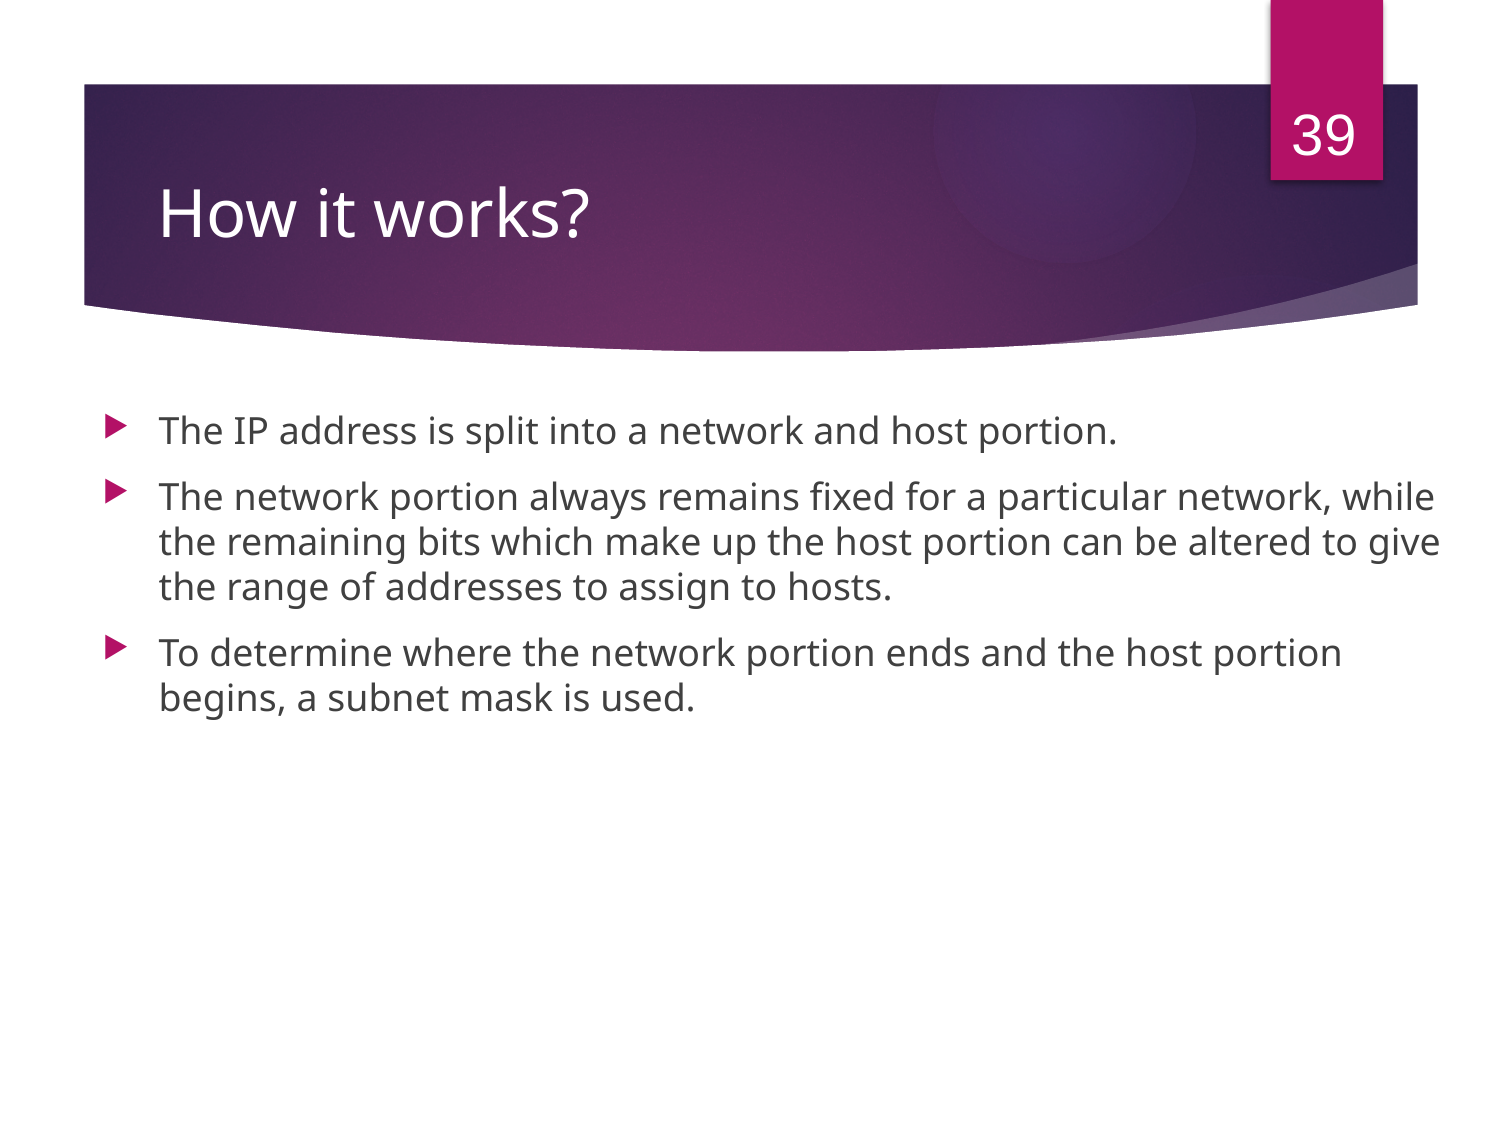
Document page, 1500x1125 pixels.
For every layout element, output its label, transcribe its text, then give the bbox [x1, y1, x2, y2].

title How it works? [142, 152, 1183, 269]
list The IP address is split into a network and host portion. The network portion always remains fixed for a particular network, while the remaining bits which make up the host portion can be altered to give the range of addresses to assign to hosts. To determine where the network portion ends and the host portion begins, a subnet mask is used. [87, 399, 1475, 988]
slide_number 39 [1259, 48, 1390, 175]
